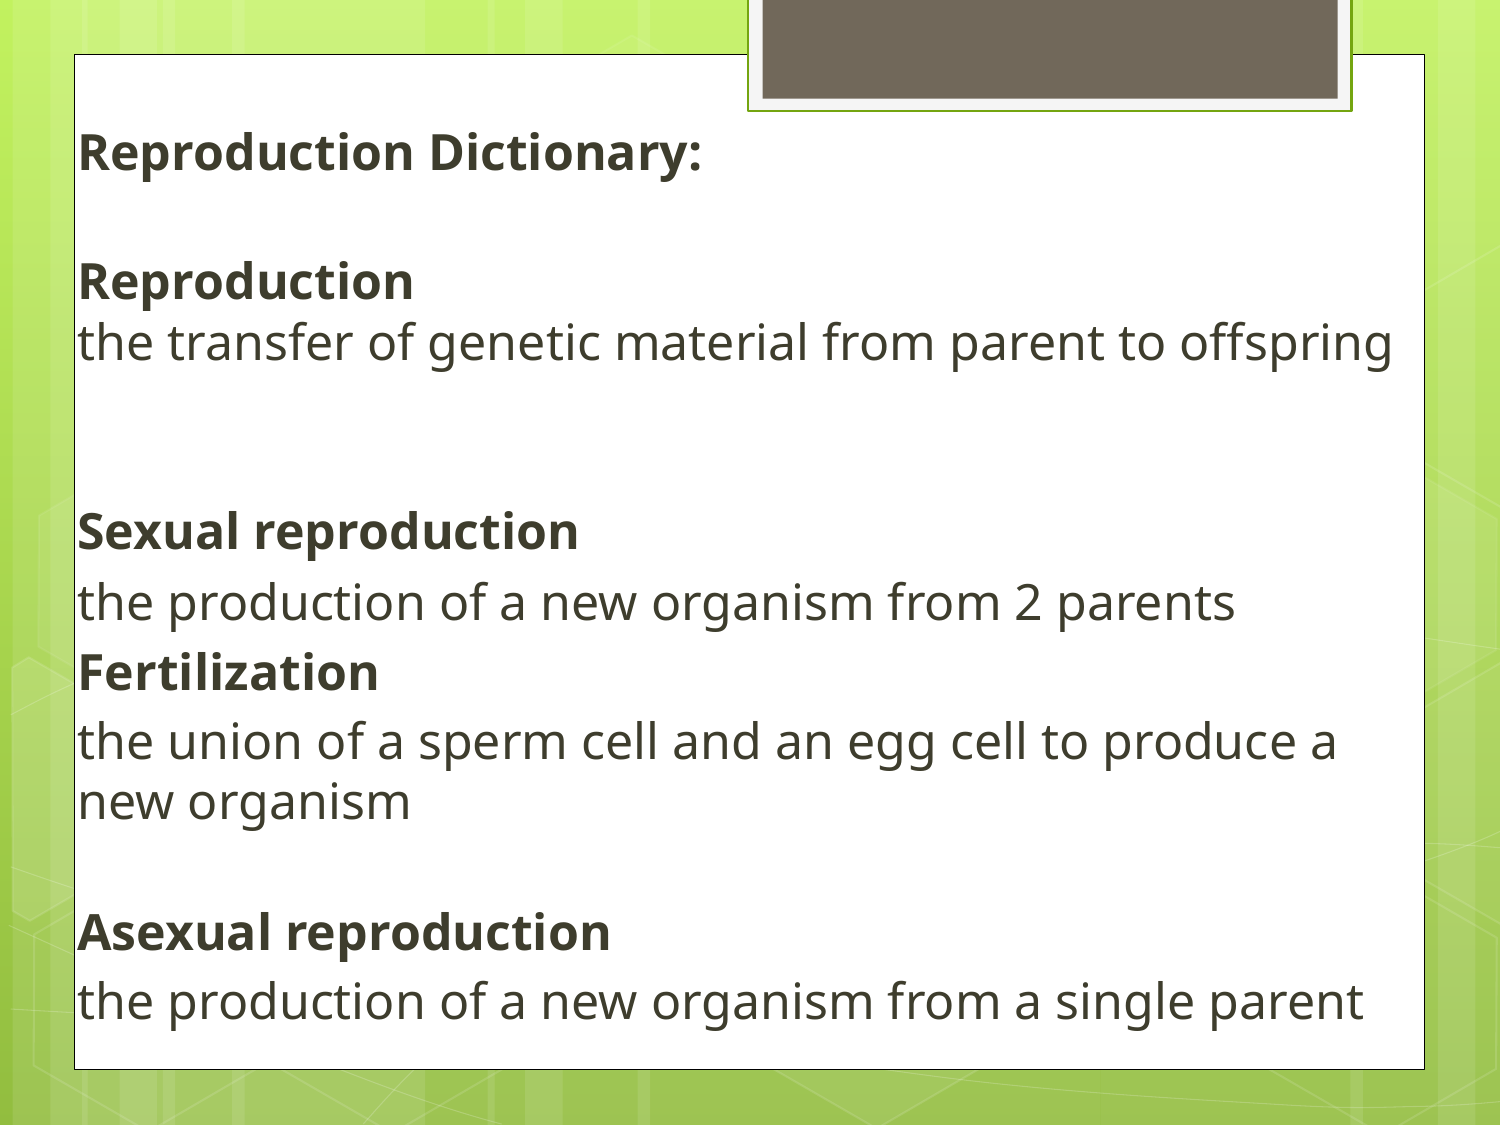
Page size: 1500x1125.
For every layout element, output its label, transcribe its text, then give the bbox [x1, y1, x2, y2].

list Reproduction Dictionary: Reproduction the transfer of genetic material from parent to offspring Sexual reproduction the production of a new organism from 2 parents Fertilization the union of a sperm cell and an egg cell to produce a new organism Asexual reproduction the production of a new organism from a single parent [62, 112, 1413, 1038]
